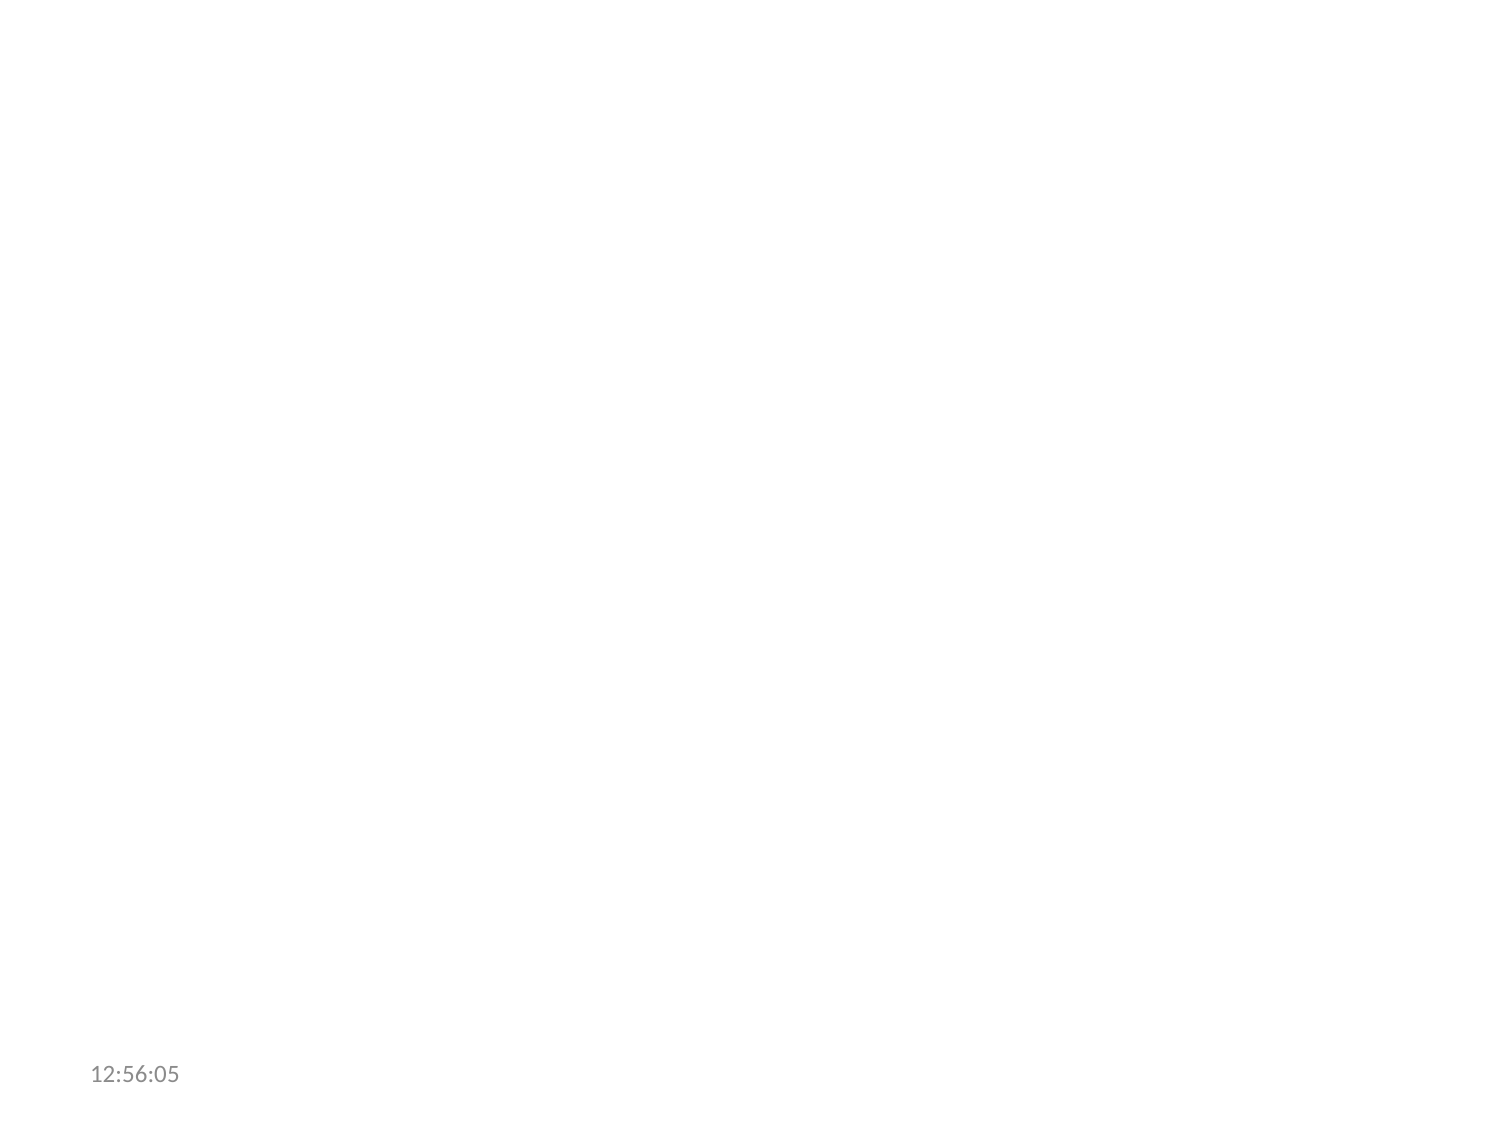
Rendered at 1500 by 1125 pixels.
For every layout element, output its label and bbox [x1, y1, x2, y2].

slide_number [75, 1042, 425, 1103]
